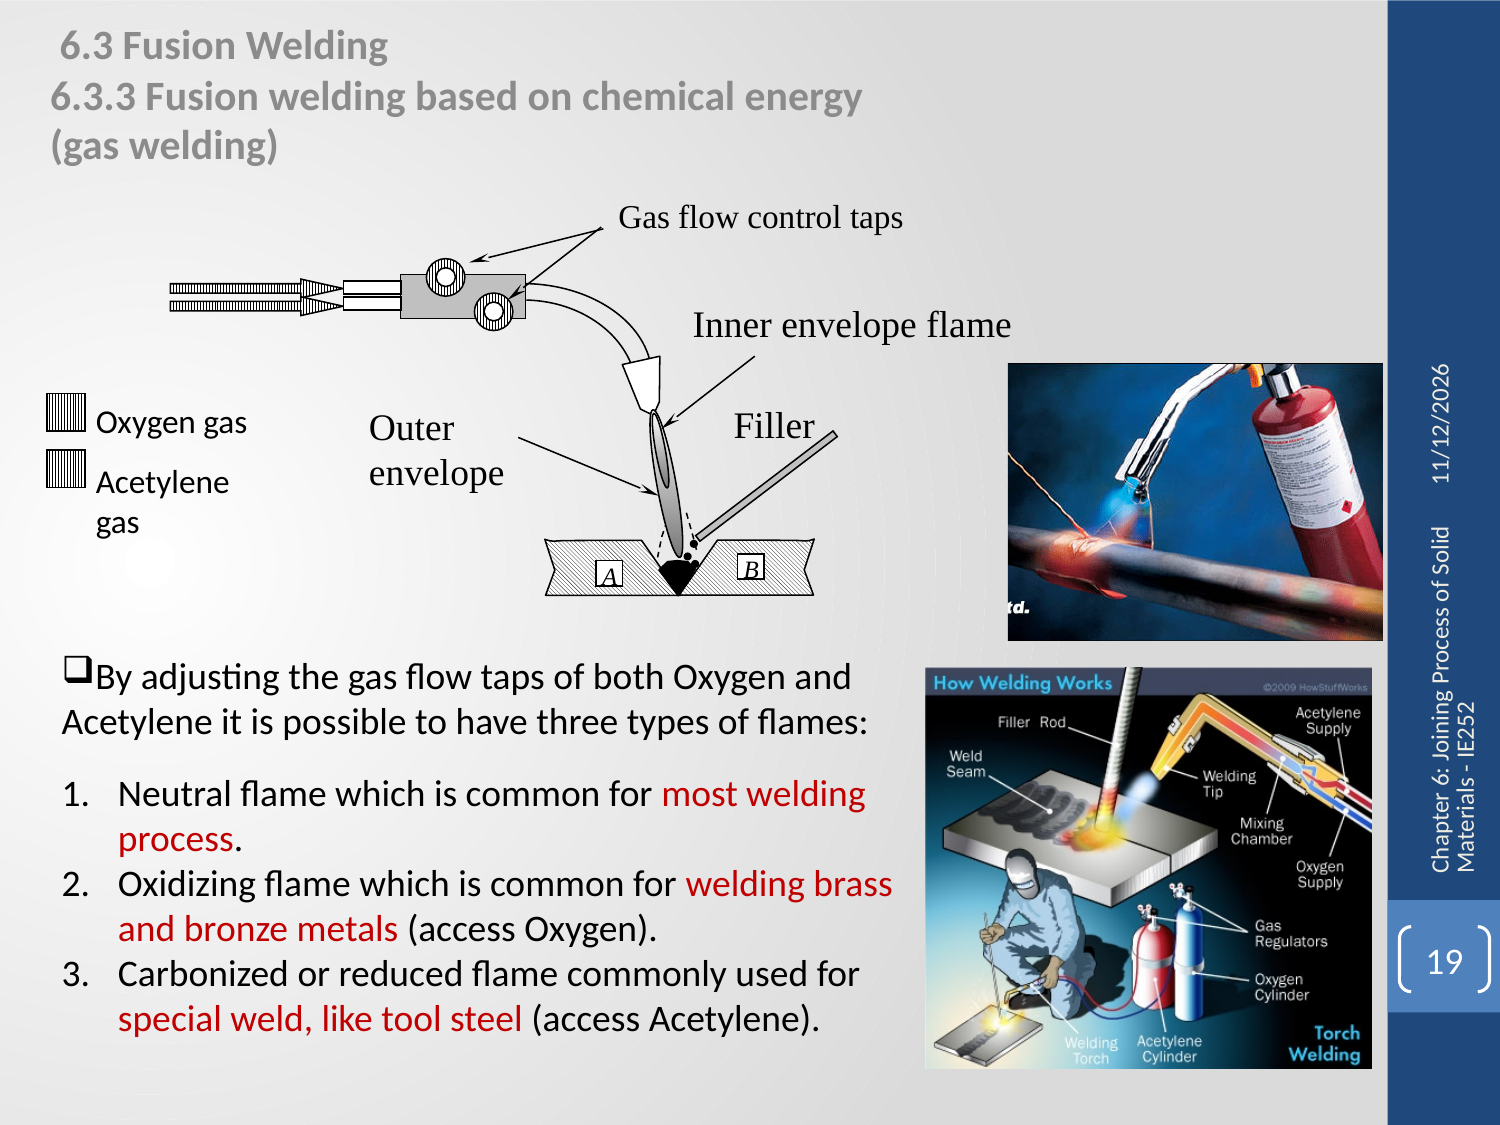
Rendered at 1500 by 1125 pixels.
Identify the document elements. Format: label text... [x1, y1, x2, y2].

text_box 6.3 Fusion Welding 6.3.3 Fusion welding based on chemical energy (gas welding) [35, 81, 1311, 176]
picture [925, 667, 1372, 1069]
slide_number 19 [1397, 925, 1492, 994]
picture [1007, 362, 1383, 642]
picture [1236, 1052, 1240, 1069]
footer Chapter 6: Joining Process of Solid Materials - IE252 [1408, 500, 1469, 889]
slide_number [1408, 100, 1469, 500]
text_box Neutral flame which is common for most welding process. Oxidizing flame which is common for welding brass and bronze metals (access Oxygen). Carbonized or reduced flame commonly used for special weld, like tool steel (access Acetylene). [46, 761, 920, 1047]
picture [1237, 1026, 1241, 1050]
text_box By adjusting the gas flow taps of both Oxygen and Acetylene it is possible to have three types of flames: [46, 644, 985, 750]
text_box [46, 187, 1154, 596]
